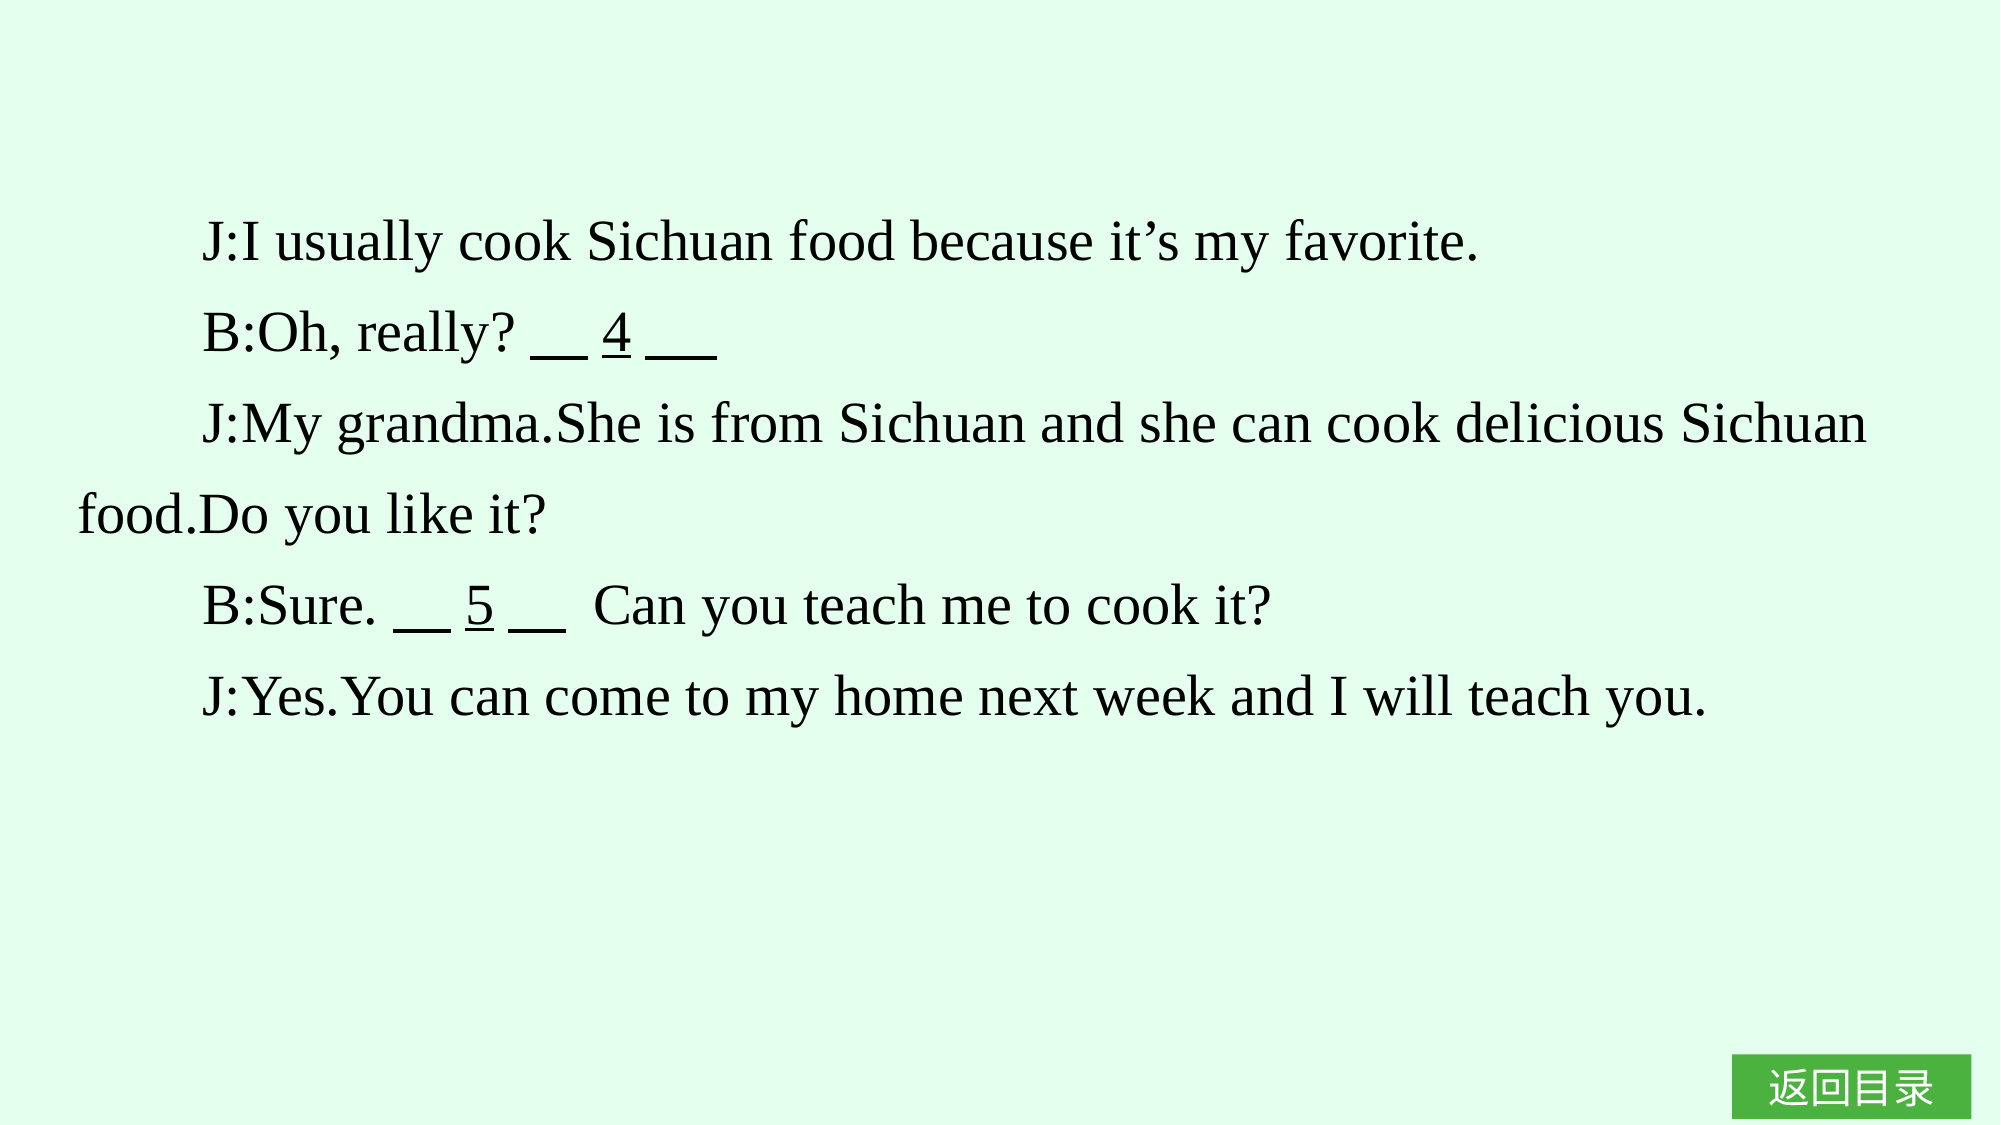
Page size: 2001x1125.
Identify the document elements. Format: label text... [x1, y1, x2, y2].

text_box J:I usually cook Sichuan food because it’s my favorite. B:Oh, really? 4 J:My grandma.She is from Sichuan and she can cook delicious Sichuan food.Do you like it? B:Sure. 5 Can you teach me to cook it? J:Yes.You can come to my home next week and I will teach you. [62, 173, 1938, 735]
